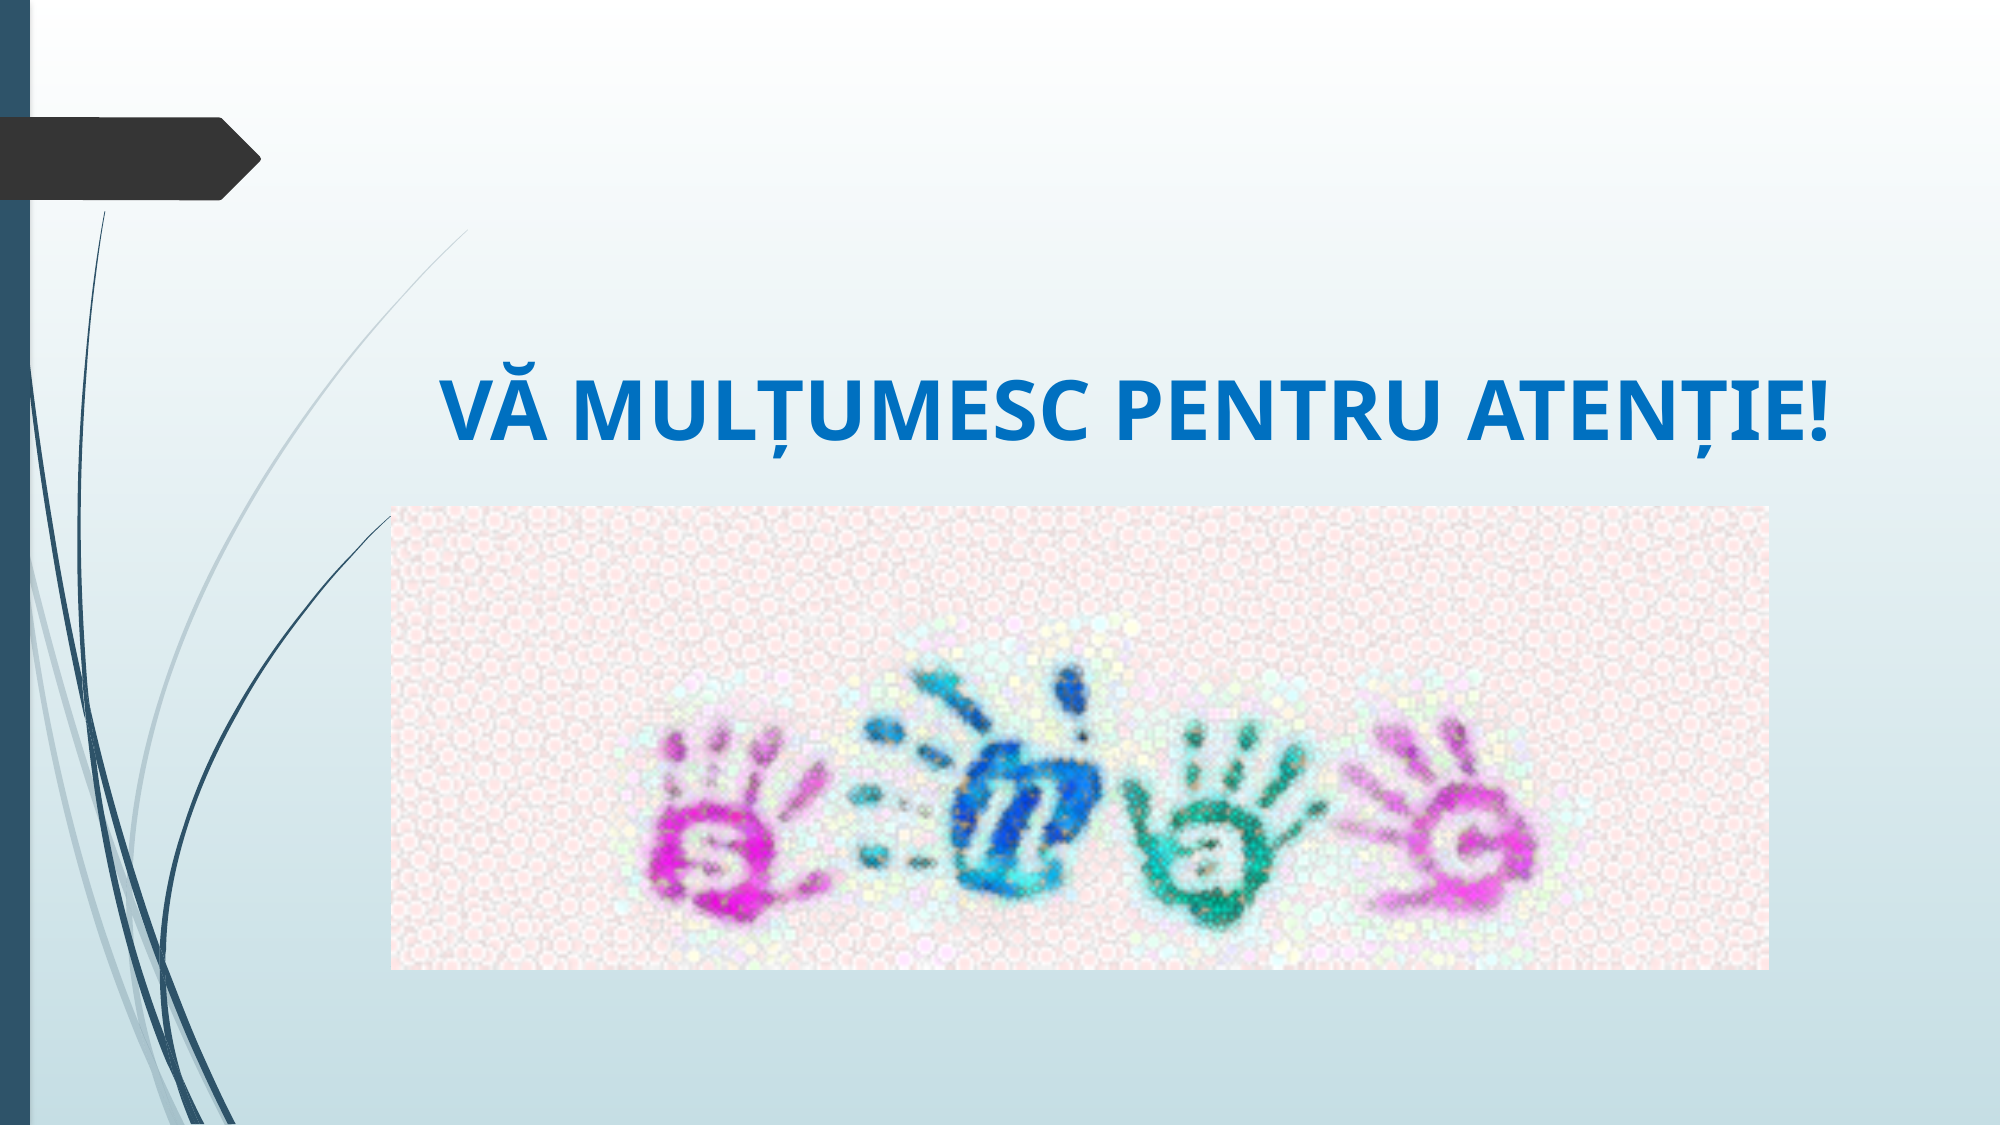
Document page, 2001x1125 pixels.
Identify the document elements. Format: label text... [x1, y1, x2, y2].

picture [390, 506, 1770, 970]
list VĂ MULȚUMESC PENTRU ATENȚIE! [424, 350, 1888, 970]
